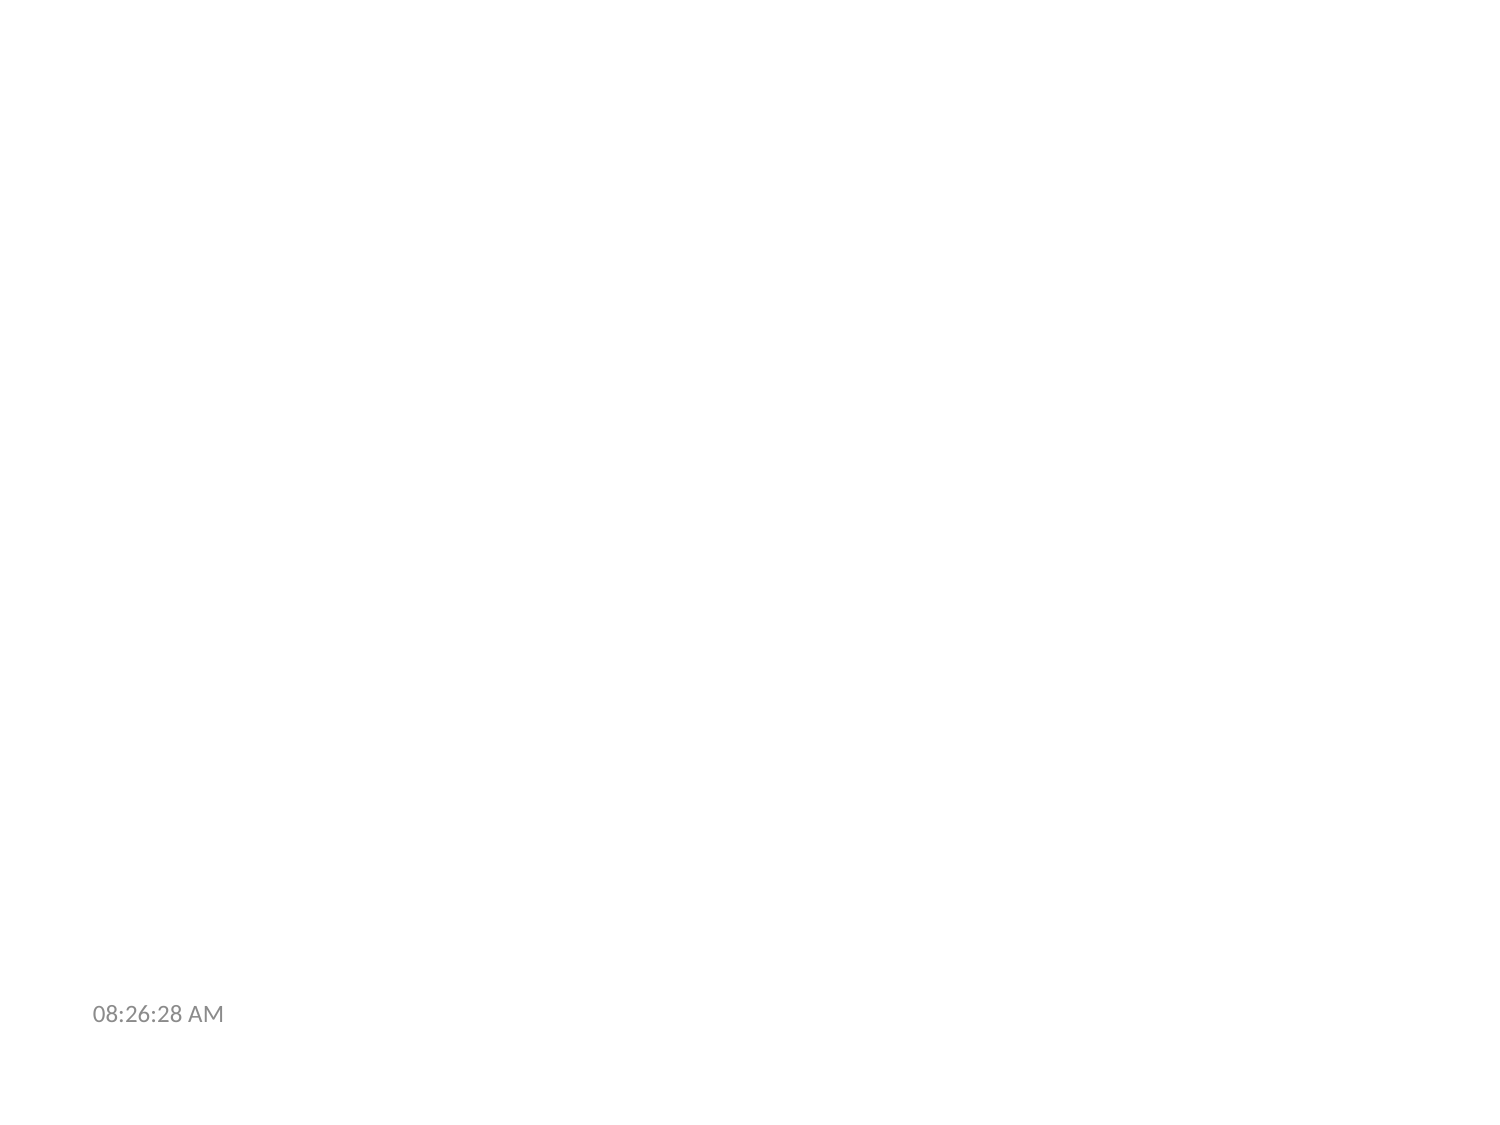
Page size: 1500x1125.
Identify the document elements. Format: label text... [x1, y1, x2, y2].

text_box 3:35:09 PM [77, 982, 428, 1043]
